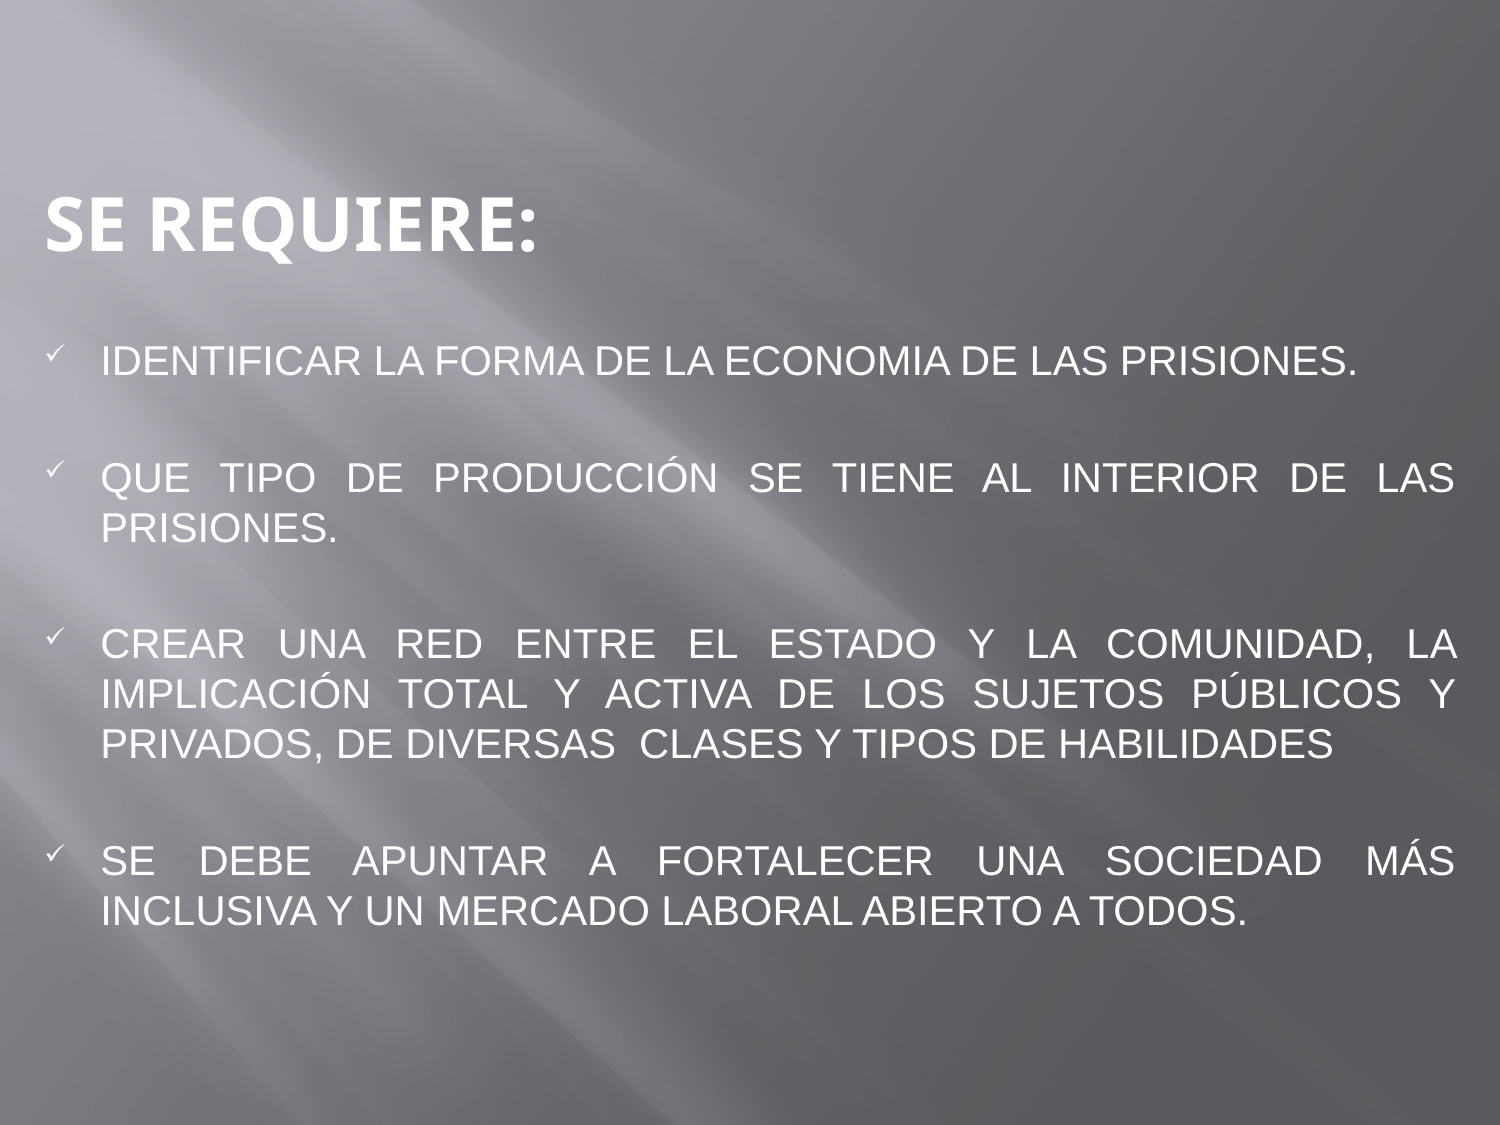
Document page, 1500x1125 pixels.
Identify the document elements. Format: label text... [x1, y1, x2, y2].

title SE REQUIERE: [29, 42, 1459, 267]
list IDENTIFICAR LA FORMA DE LA ECONOMIA DE LAS PRISIONES. QUE TIPO DE PRODUCCIÓN SE TIENE AL INTERIOR DE LAS PRISIONES. CREAR UNA RED ENTRE EL ESTADO Y LA COMUNIDAD, LA IMPLICACIÓN TOTAL Y ACTIVA DE LOS SUJETOS PÚBLICOS Y PRIVADOS, DE DIVERSAS CLASES Y TIPOS DE HABILIDADES SE DEBE APUNTAR A FORTALECER UNA SOCIEDAD MÁS INCLUSIVA Y UN MERCADO LABORAL ABIERTO A TODOS. [29, 326, 1471, 1083]
